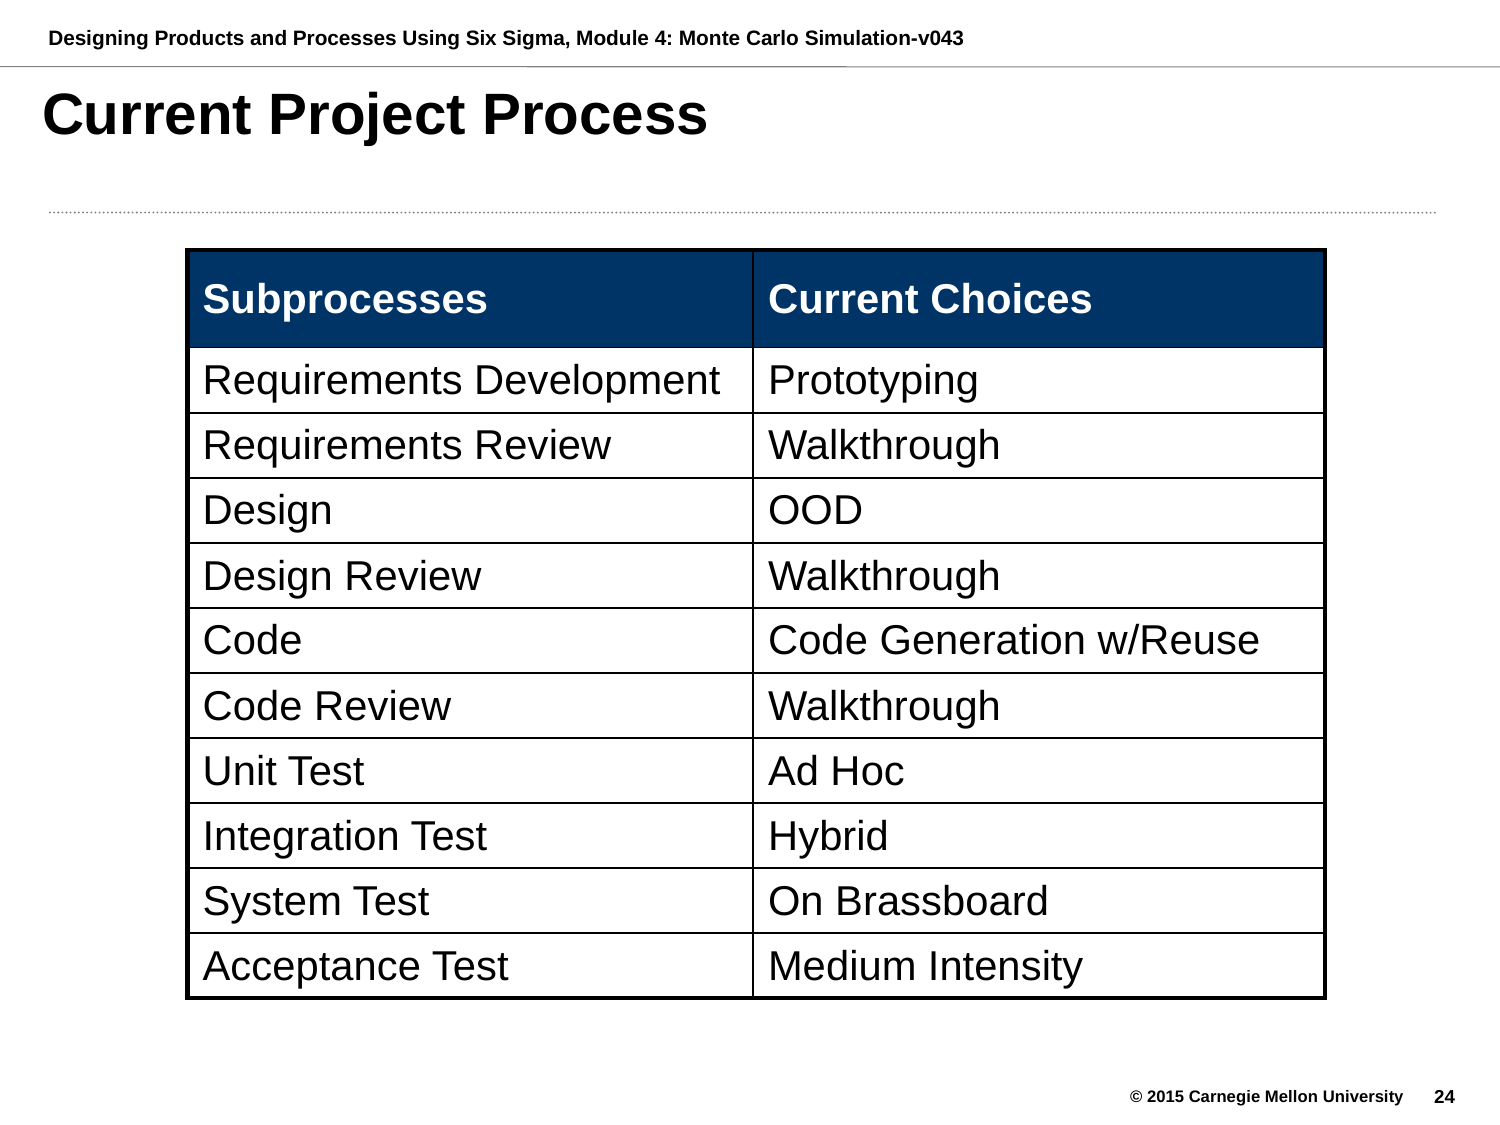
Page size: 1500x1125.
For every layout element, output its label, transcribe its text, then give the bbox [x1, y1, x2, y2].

table_cell Walkthrough [754, 674, 1323, 737]
table_cell Acceptance Test [190, 934, 752, 996]
table_cell Code [190, 609, 752, 672]
table_cell OOD [754, 479, 1323, 542]
table_cell Code Review [190, 674, 752, 737]
table_cell Ad Hoc [754, 739, 1323, 802]
table_cell Design [190, 479, 752, 542]
table_cell Integration Test [190, 804, 752, 867]
table_cell Medium Intensity [754, 934, 1323, 996]
table_cell Unit Test [190, 739, 752, 802]
table_cell Code Generation w/Reuse [754, 609, 1323, 672]
table_cell Walkthrough [754, 414, 1323, 477]
table_cell Hybrid [754, 804, 1323, 867]
table_header Current Choices [754, 252, 1323, 347]
table_header Subprocesses [190, 252, 752, 347]
table_cell On Brassboard [754, 869, 1323, 932]
table_cell Design Review [190, 544, 752, 607]
table_cell Requirements Development [190, 348, 752, 412]
table_cell Requirements Review [190, 414, 752, 477]
table_cell System Test [190, 869, 752, 932]
title Current Project Process [42, 89, 1438, 146]
table_cell Prototyping [754, 348, 1323, 412]
table_cell Walkthrough [754, 544, 1323, 607]
